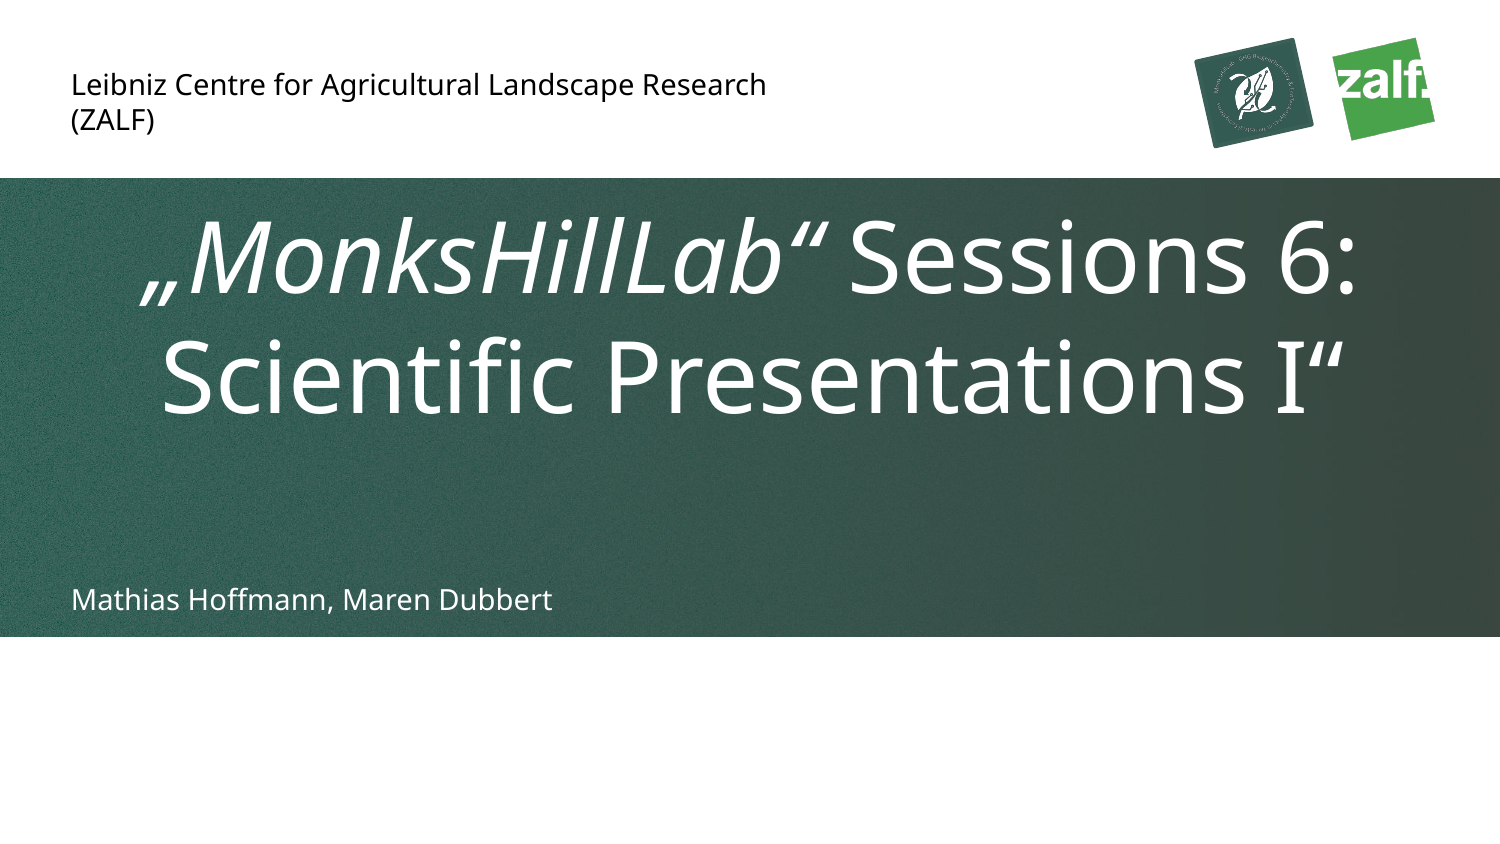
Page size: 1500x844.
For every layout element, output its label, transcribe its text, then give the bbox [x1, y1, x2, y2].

text_box [1229, 37, 1314, 130]
picture [0, 0, 1500, 637]
list Mathias Hoffmann, Maren Dubbert [70, 578, 1152, 617]
text_box [1211, 138, 1253, 149]
list „MonksHillLab“ Sessions 6: Scientific Presentations I“ [70, 185, 1436, 327]
text_box [1194, 56, 1209, 123]
